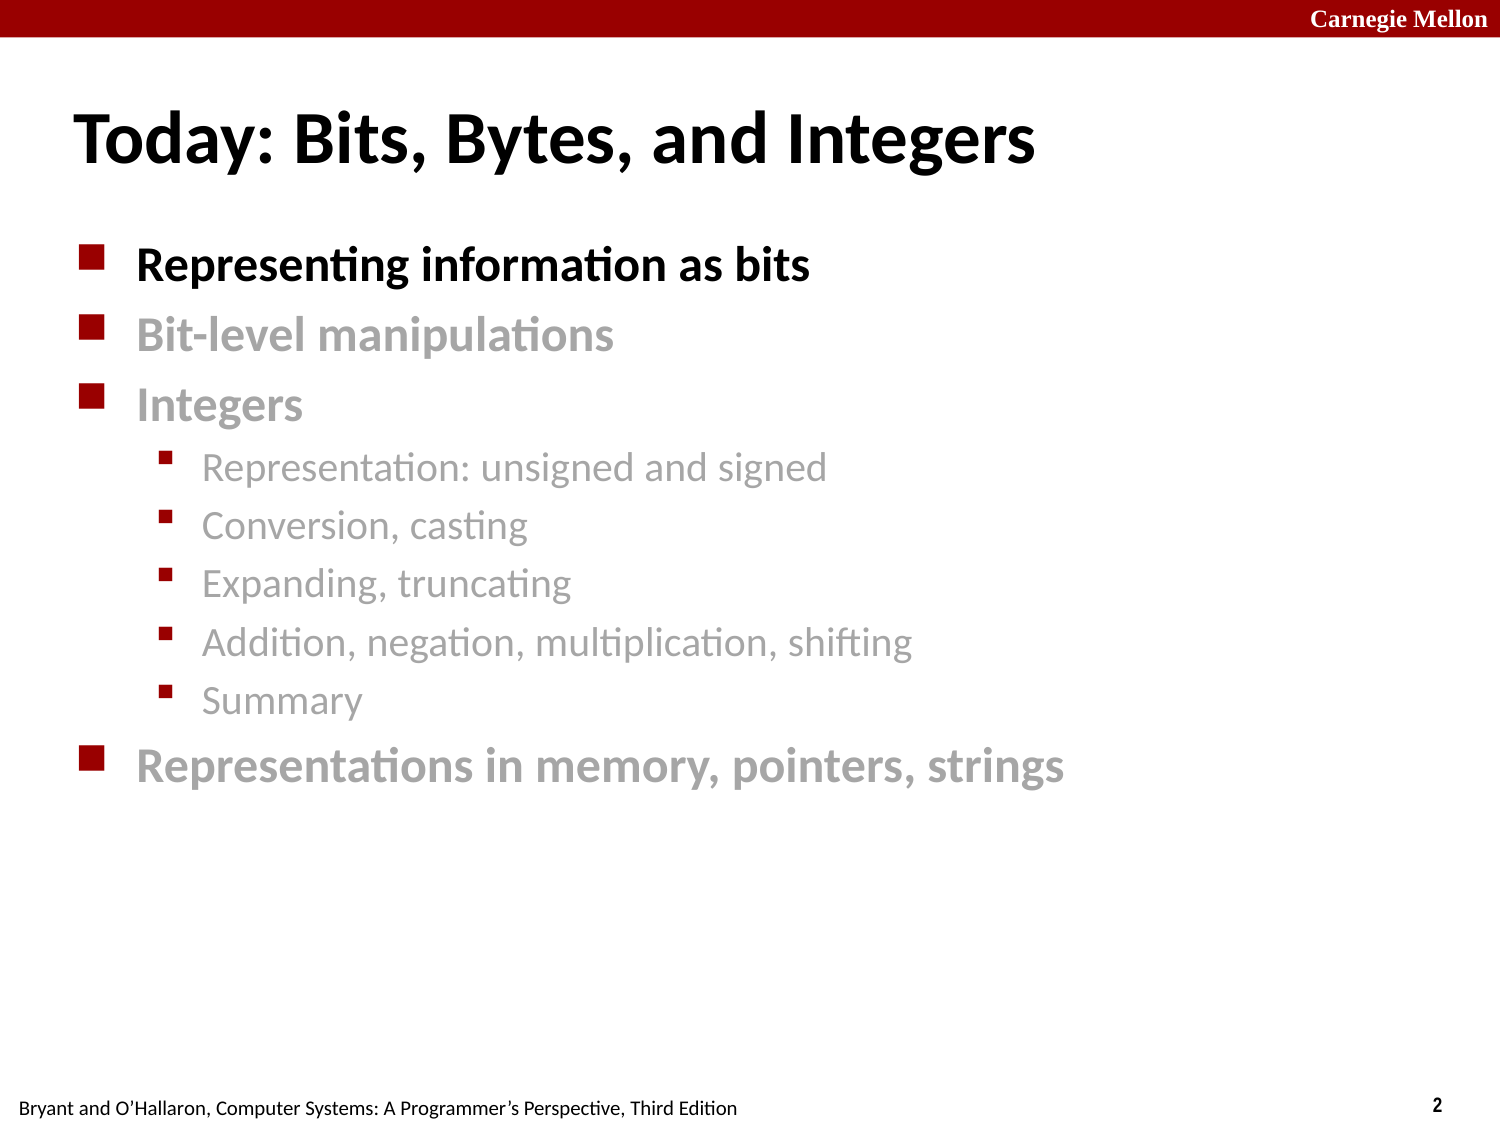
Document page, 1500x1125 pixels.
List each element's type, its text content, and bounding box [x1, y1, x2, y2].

title Today: Bits, Bytes, and Integers [58, 71, 1305, 197]
list Representing information as bits Bit-level manipulations Integers Representation: unsigned and signed Conversion, casting Expanding, truncating Addition, negation, multiplication, shifting Summary Representations in memory, pointers, strings [64, 223, 1361, 1040]
